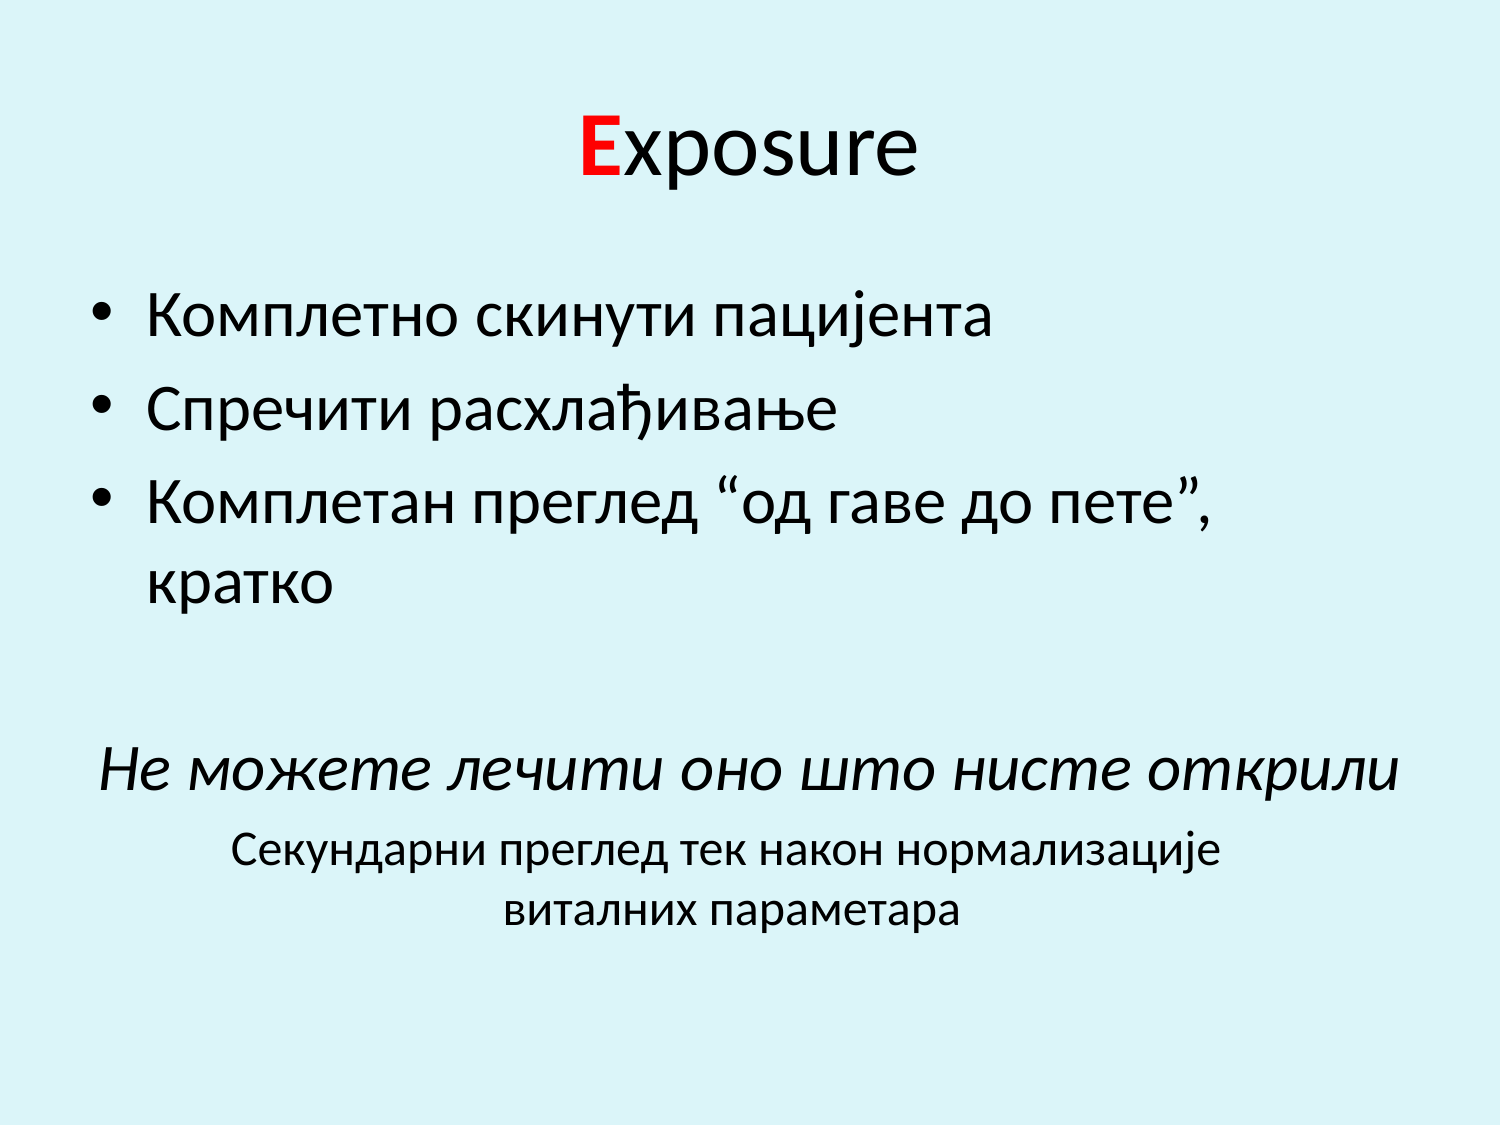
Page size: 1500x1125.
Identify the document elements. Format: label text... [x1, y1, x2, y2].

list Комплетно скинути пацијента Спречити расхлађивање Комплетан преглед “од гаве до пете”, кратко Не можете лечити оно што нисте открили [75, 262, 1425, 1005]
text_box Секундарни преглед тек након нормализације виталних параметара [215, 808, 1248, 944]
title Exposure [75, 45, 1425, 233]
